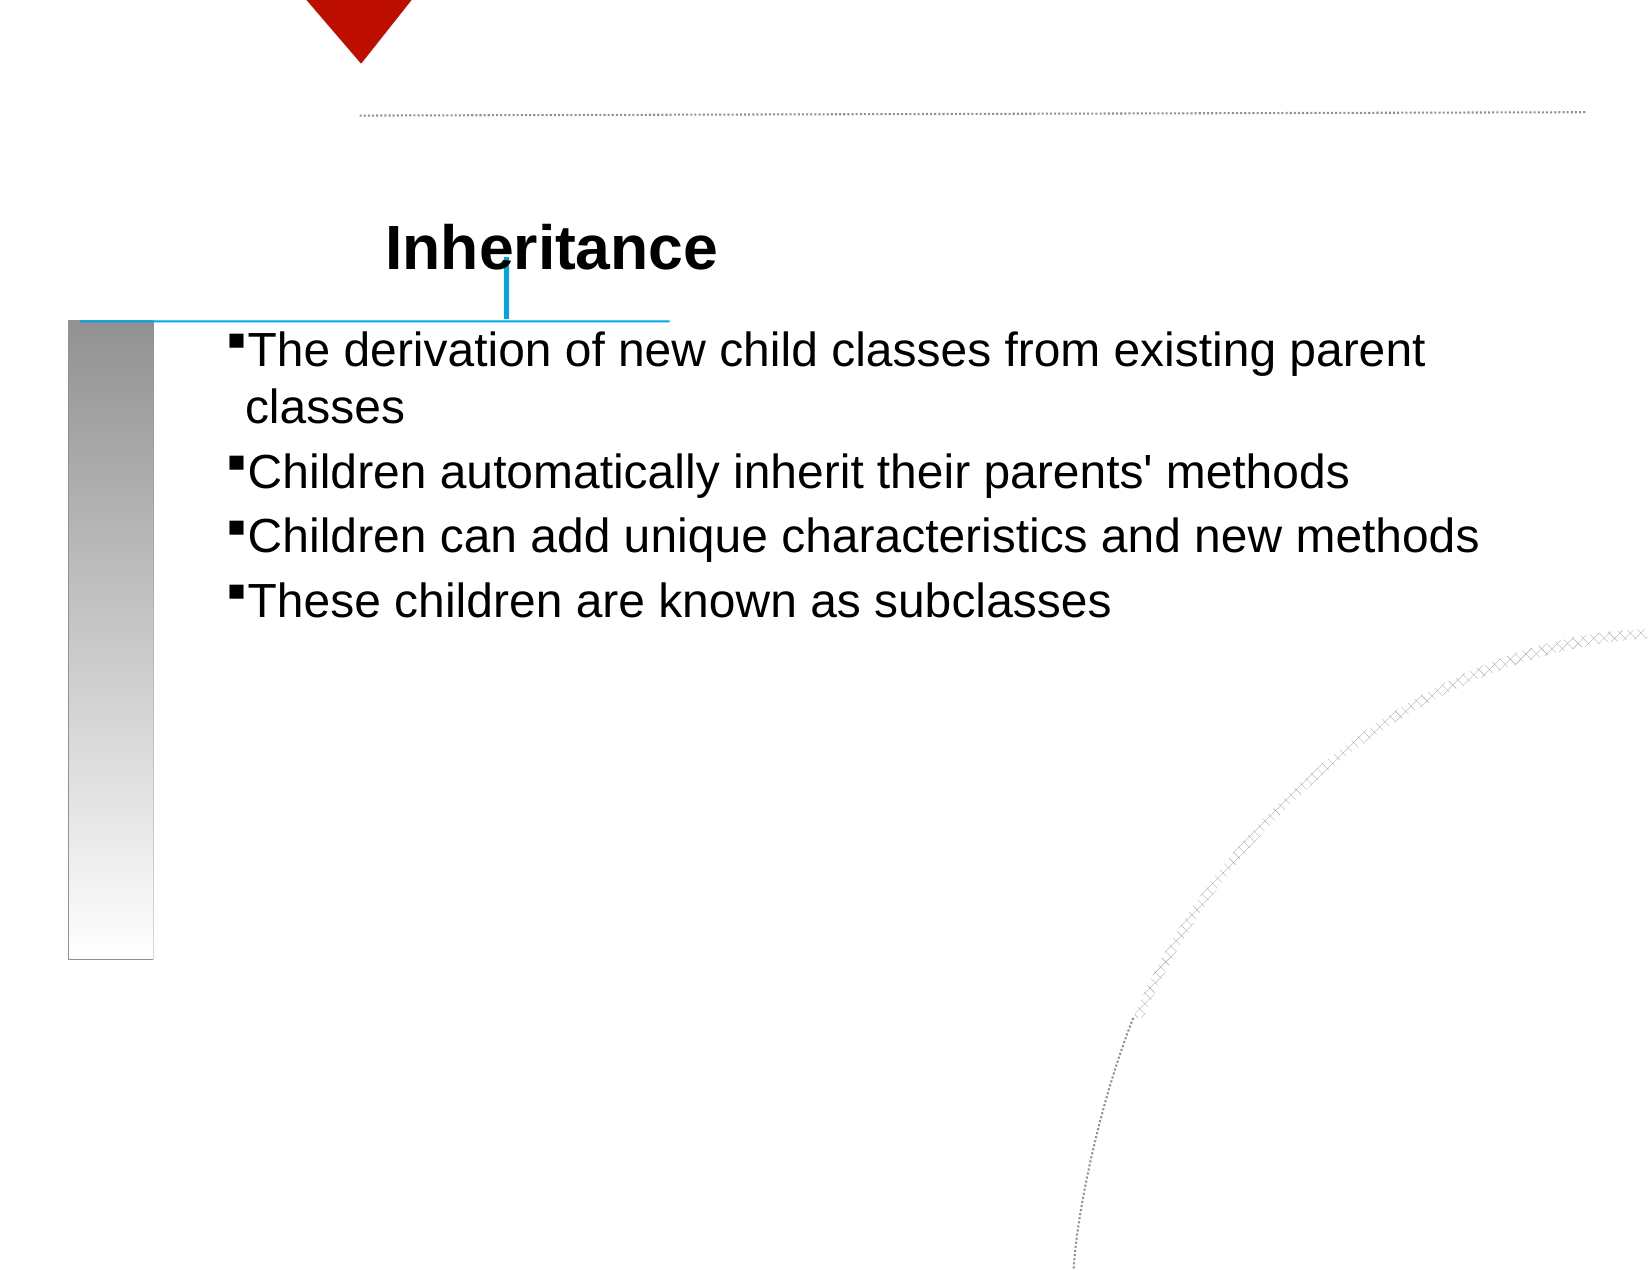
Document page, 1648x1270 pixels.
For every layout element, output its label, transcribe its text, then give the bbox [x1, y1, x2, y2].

text_box Inheritance [385, 206, 1536, 282]
text_box The derivation of new child classes from existing parent classes Children automatically inherit their parents' methods Children can add unique characteristics and new methods These children are known as subclasses [225, 318, 1530, 628]
